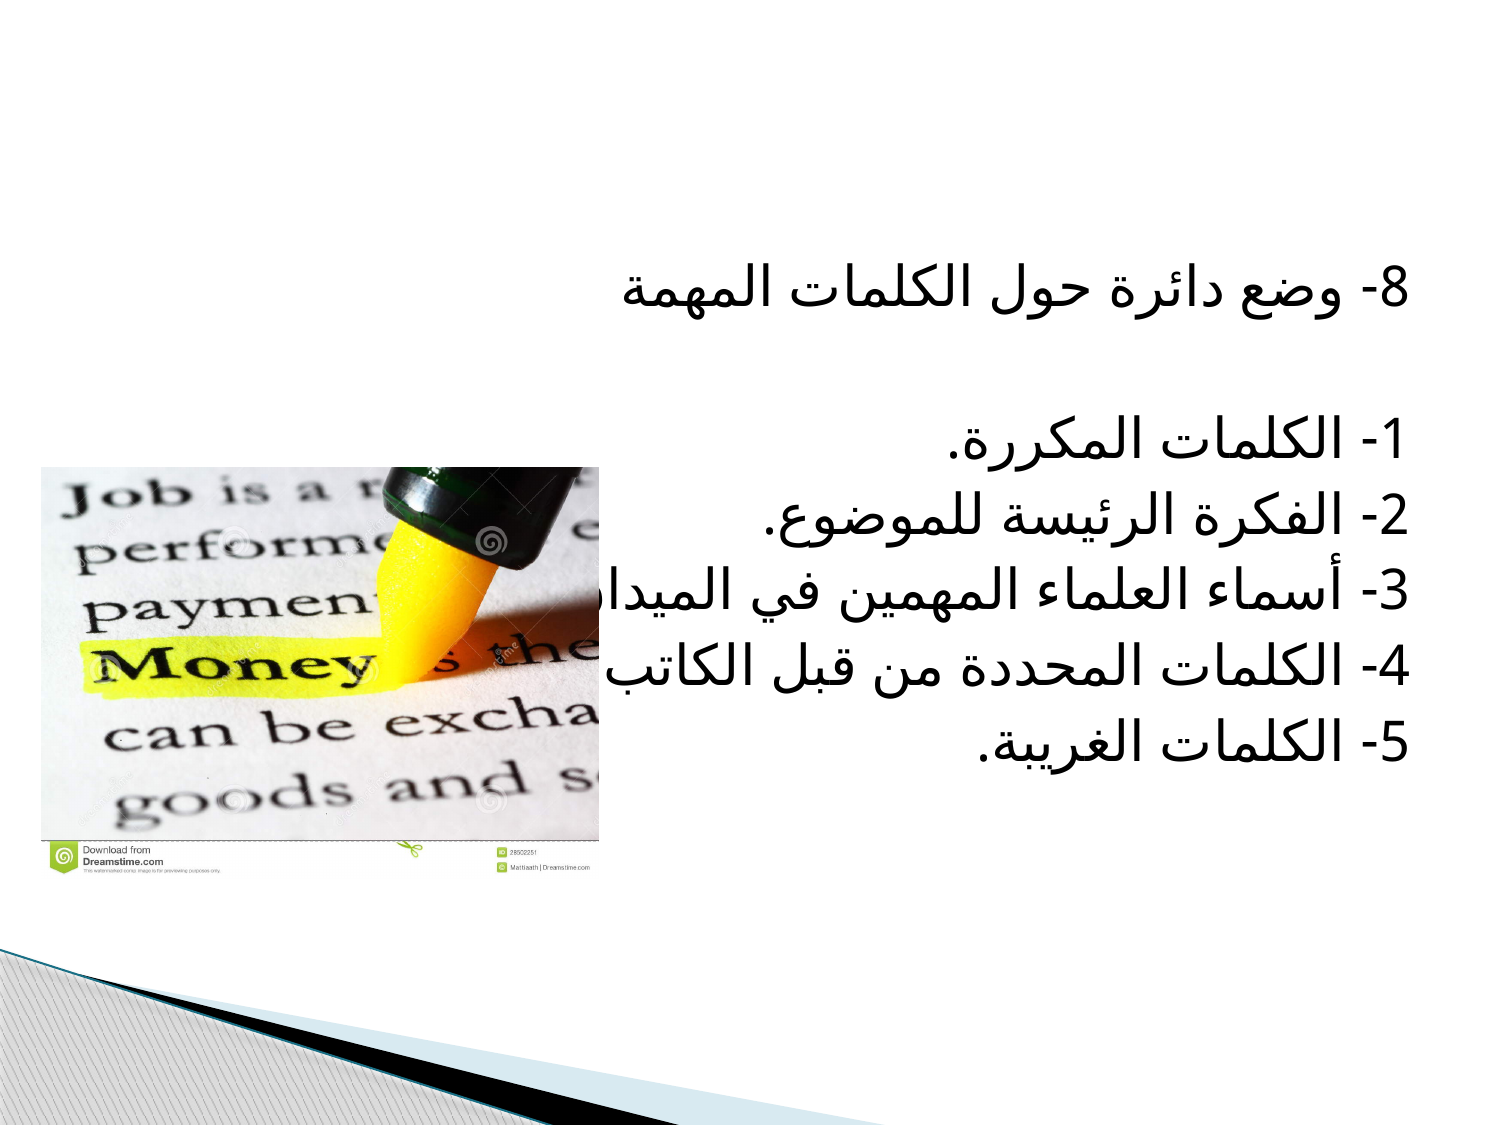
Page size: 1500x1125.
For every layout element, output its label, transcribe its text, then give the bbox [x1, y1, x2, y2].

list 8- وضع دائرة حول الكلمات المهمة 1- الكلمات المكررة. 2- الفكرة الرئيسة للموضوع. 3- أسماء العلماء المهمين في الميدان. 4- الكلمات المحددة من قبل الكاتب. 5- الكلمات الغريبة. [75, 243, 1425, 986]
picture [40, 467, 599, 879]
